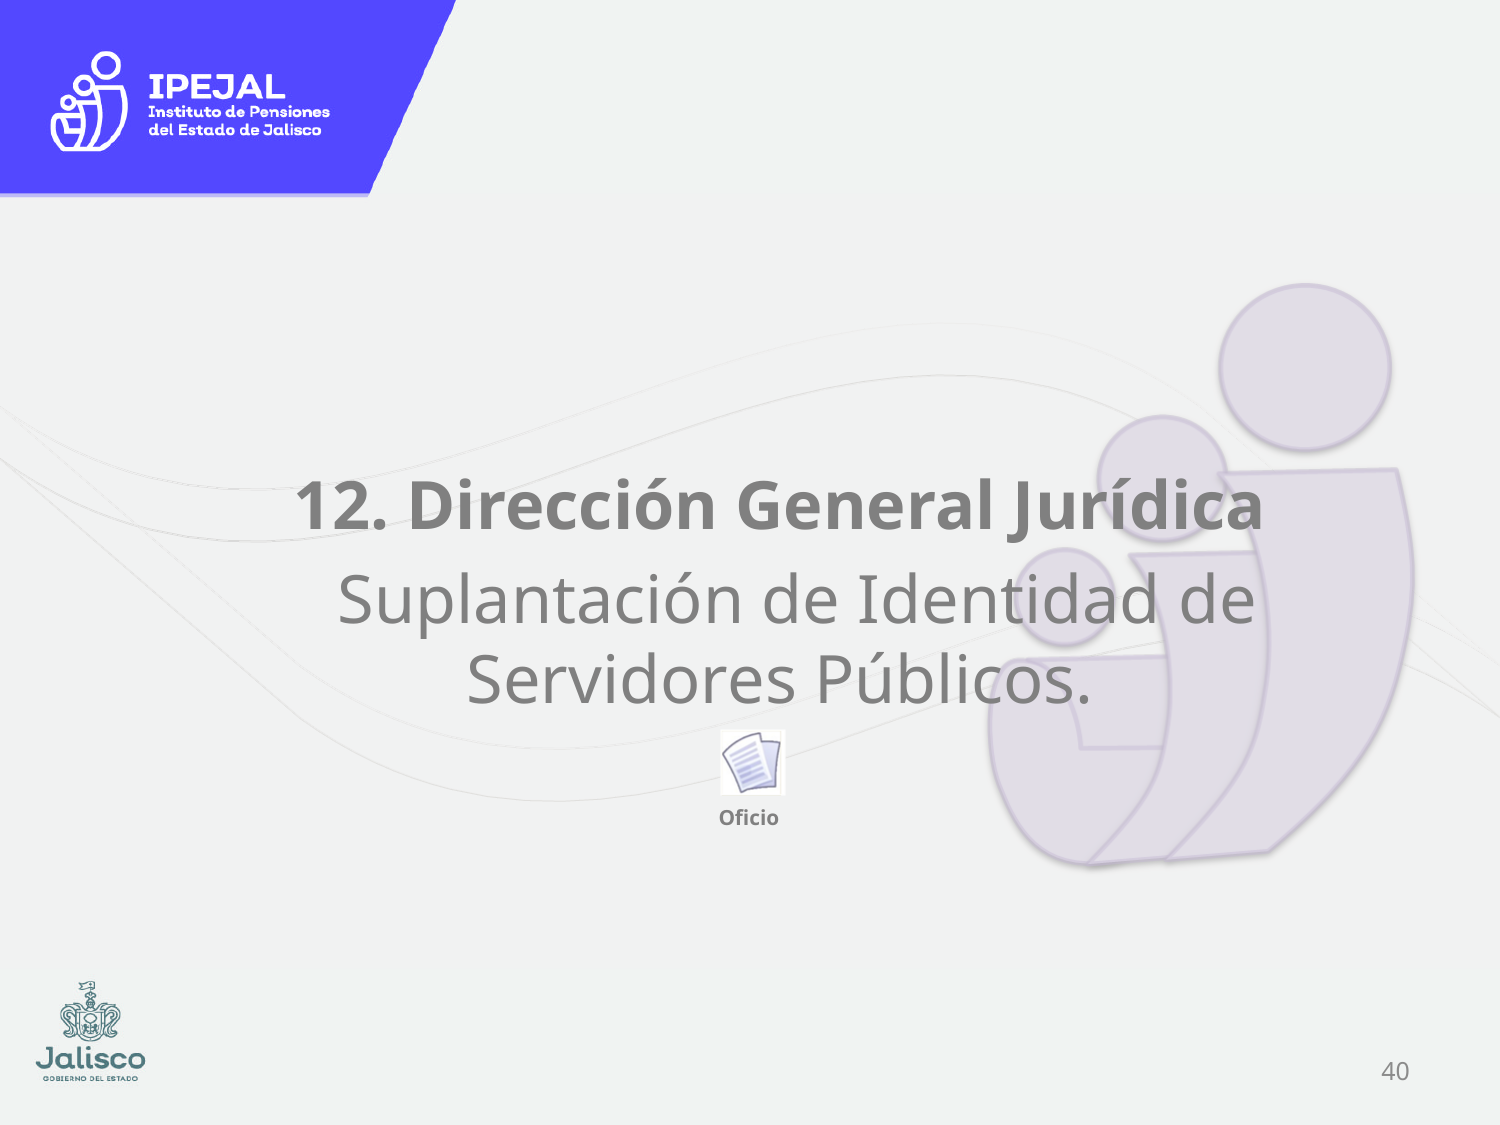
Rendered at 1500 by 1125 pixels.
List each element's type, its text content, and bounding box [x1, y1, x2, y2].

slide_number 39 [1074, 1042, 1425, 1103]
picture [720, 729, 786, 796]
text_box Oficio [671, 797, 827, 838]
picture [0, 969, 1500, 1125]
picture [0, 0, 1500, 193]
text_box 12. Dirección General Jurídica Suplantación de Identidad de Servidores Públicos. [153, 455, 1407, 724]
